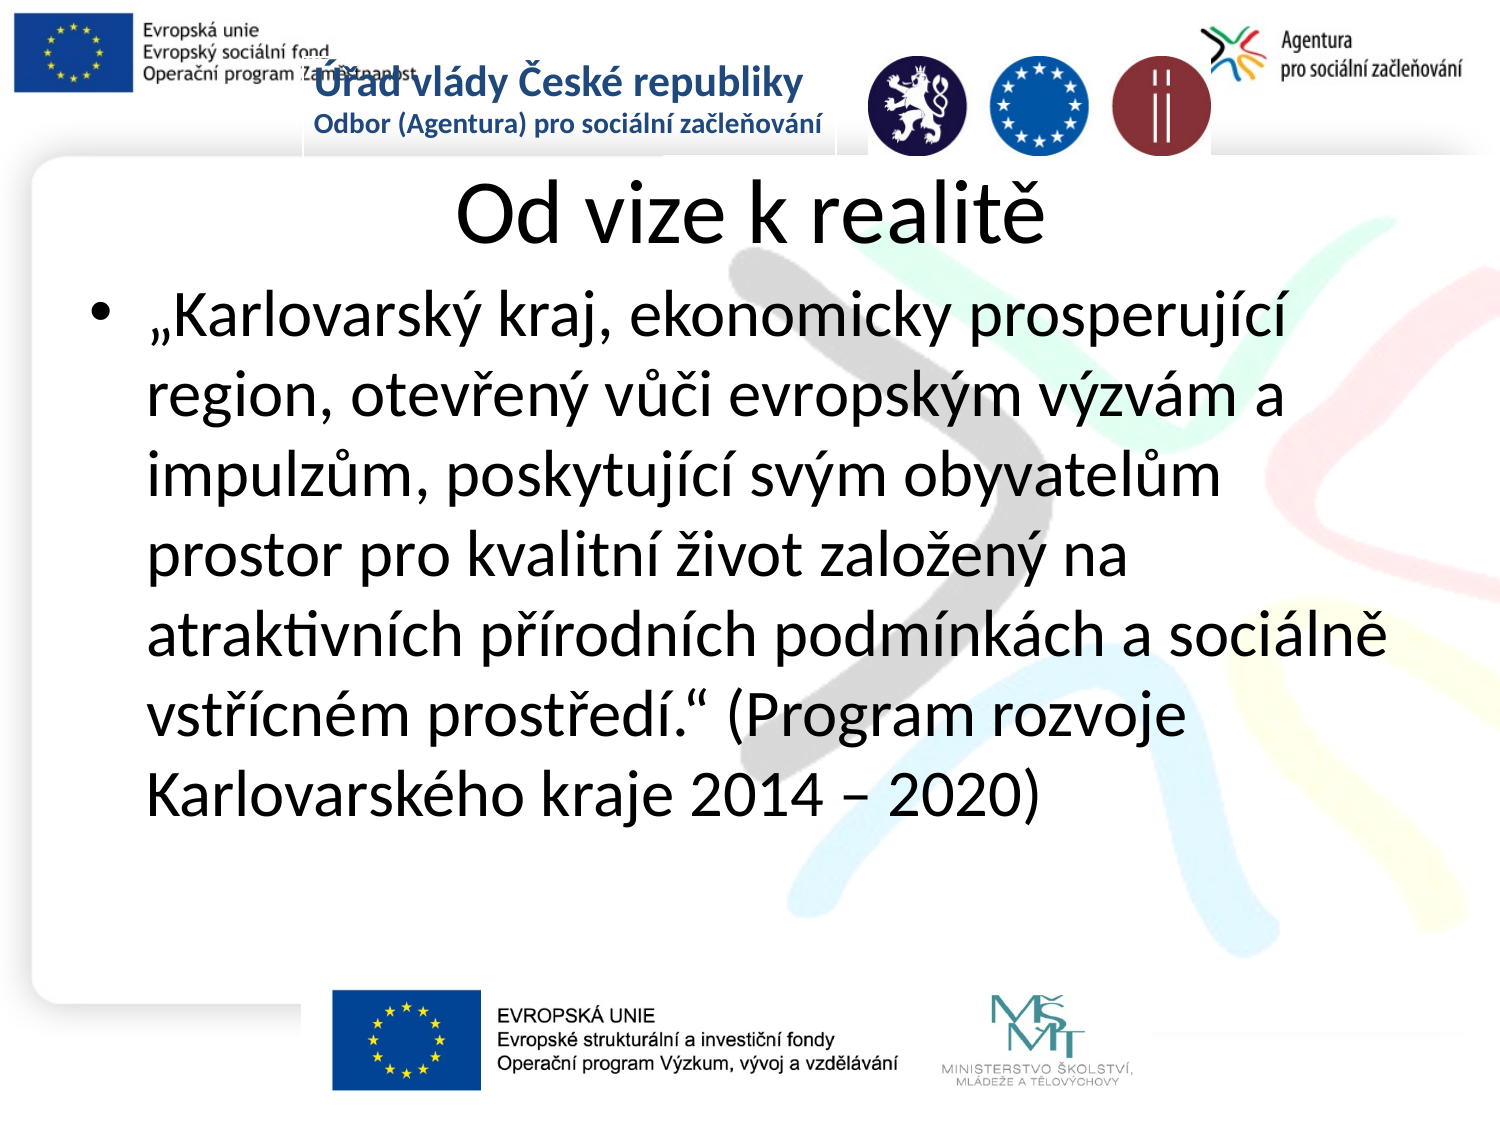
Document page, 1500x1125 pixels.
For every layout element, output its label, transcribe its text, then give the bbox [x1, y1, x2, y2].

picture [0, 0, 1500, 1125]
title Od vize k realitě [76, 113, 1427, 302]
picture [304, 58, 835, 113]
list „Karlovarský kraj, ekonomicky prosperující region, otevřený vůči evropským výzvám a impulzům, poskytující svým obyvatelům prostor pro kvalitní život založený na atraktivních přírodních podmínkách a sociálně vstřícném prostředí.“ (Program rozvoje Karlovarského kraje 2014 – 2020) [75, 262, 1425, 1005]
